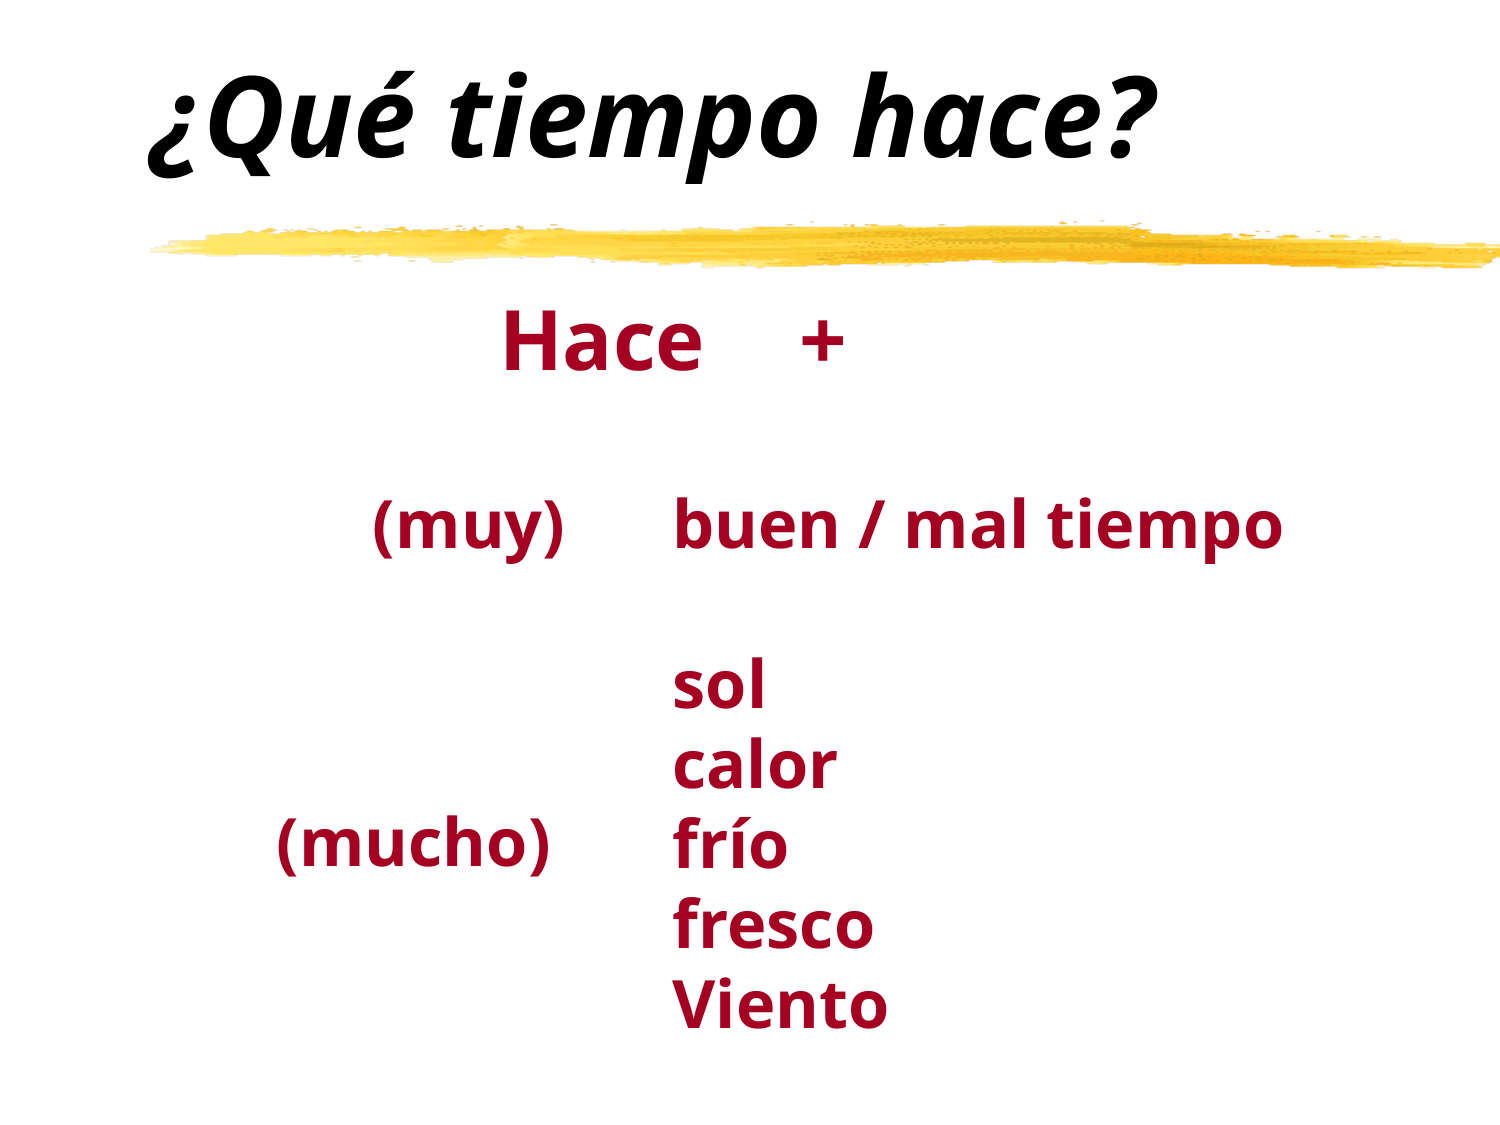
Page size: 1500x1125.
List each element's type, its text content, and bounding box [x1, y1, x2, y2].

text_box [472, 279, 876, 395]
picture [150, 215, 1500, 279]
text_box buen / mal tiempo sol calor frío fresco Viento [657, 474, 1300, 1050]
text_box (mucho) [262, 792, 566, 887]
text_box (muy) [358, 474, 581, 570]
text_box ¿Qué tiempo hace? [136, 37, 1171, 188]
